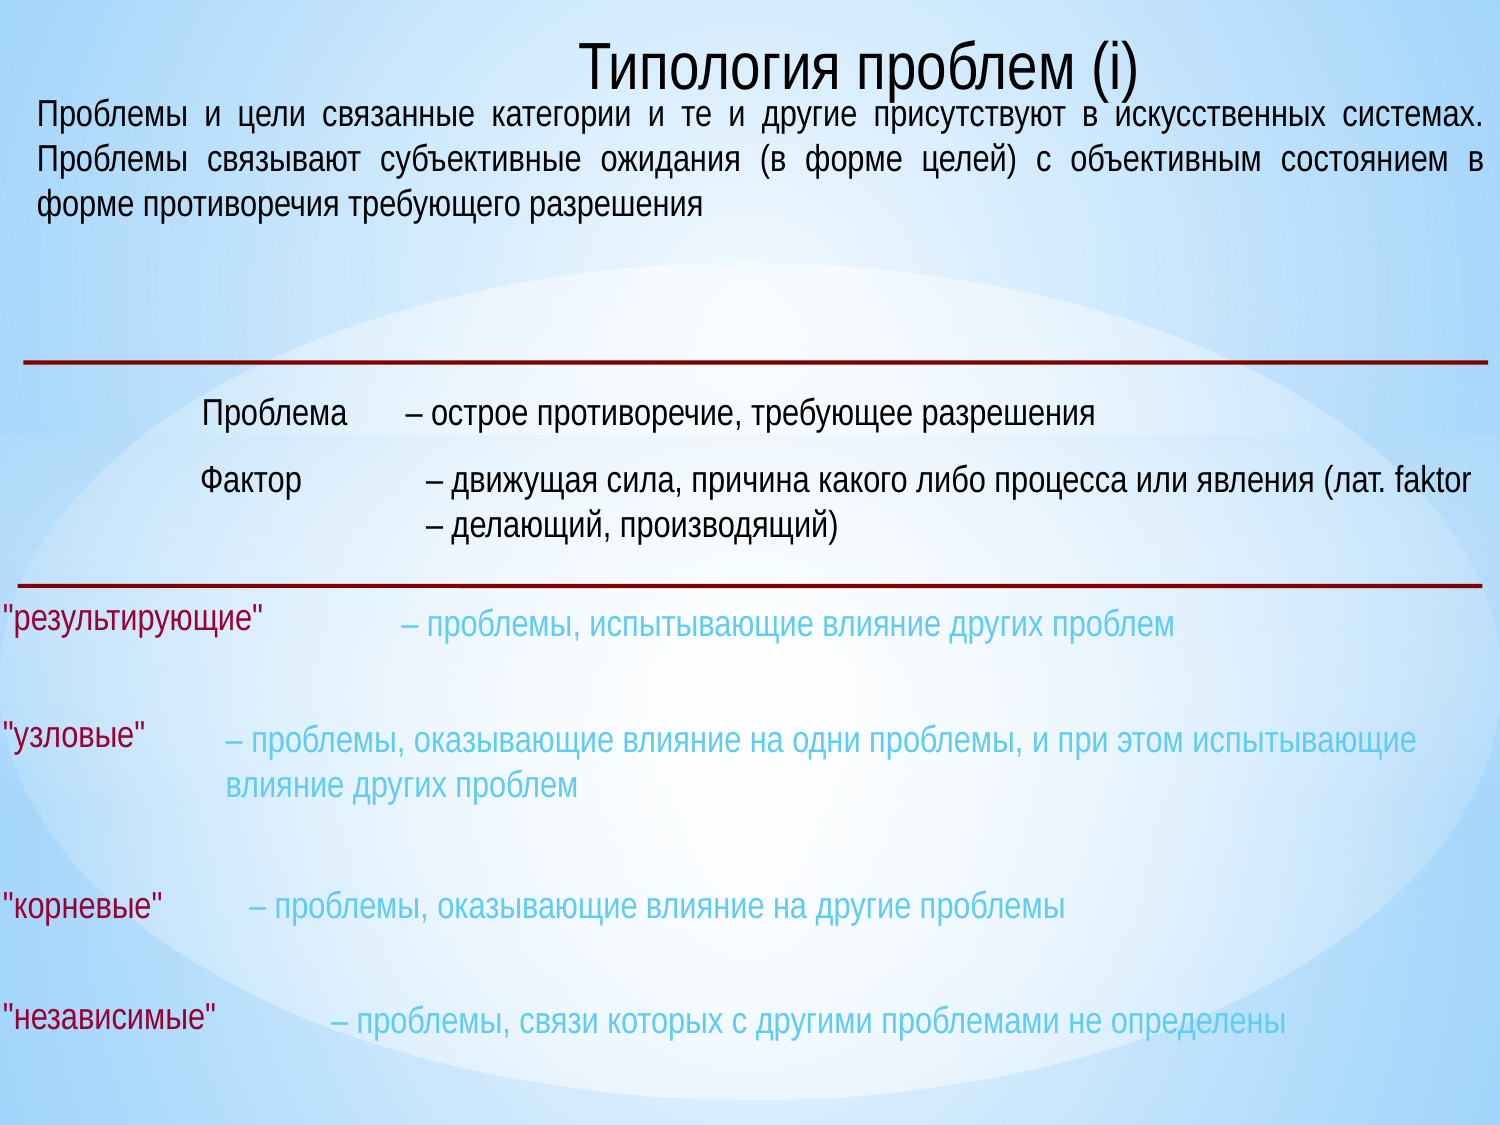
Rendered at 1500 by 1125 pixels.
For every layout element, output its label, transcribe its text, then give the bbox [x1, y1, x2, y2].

text_box Проблемы и цели связанные категории и те и другие присутствуют в искусственных системах. Проблемы связывают субъективные ожидания (в форме целей) с объективным состоянием в форме противоречия требующего разрешения [22, 81, 1500, 232]
text_box Типология проблем (i) [389, 15, 1329, 81]
text_box – проблемы, оказывающие влияние на одни проблемы, и при этом испытывающие влияние других проблем [402, 707, 1465, 813]
text_box – проблемы, оказывающие влияние на другие проблемы [402, 873, 1495, 934]
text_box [0, 585, 396, 1061]
text_box – проблемы, связи которых с другими проблемами не определены [402, 988, 1500, 1049]
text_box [160, 380, 1430, 445]
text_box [159, 447, 1500, 645]
